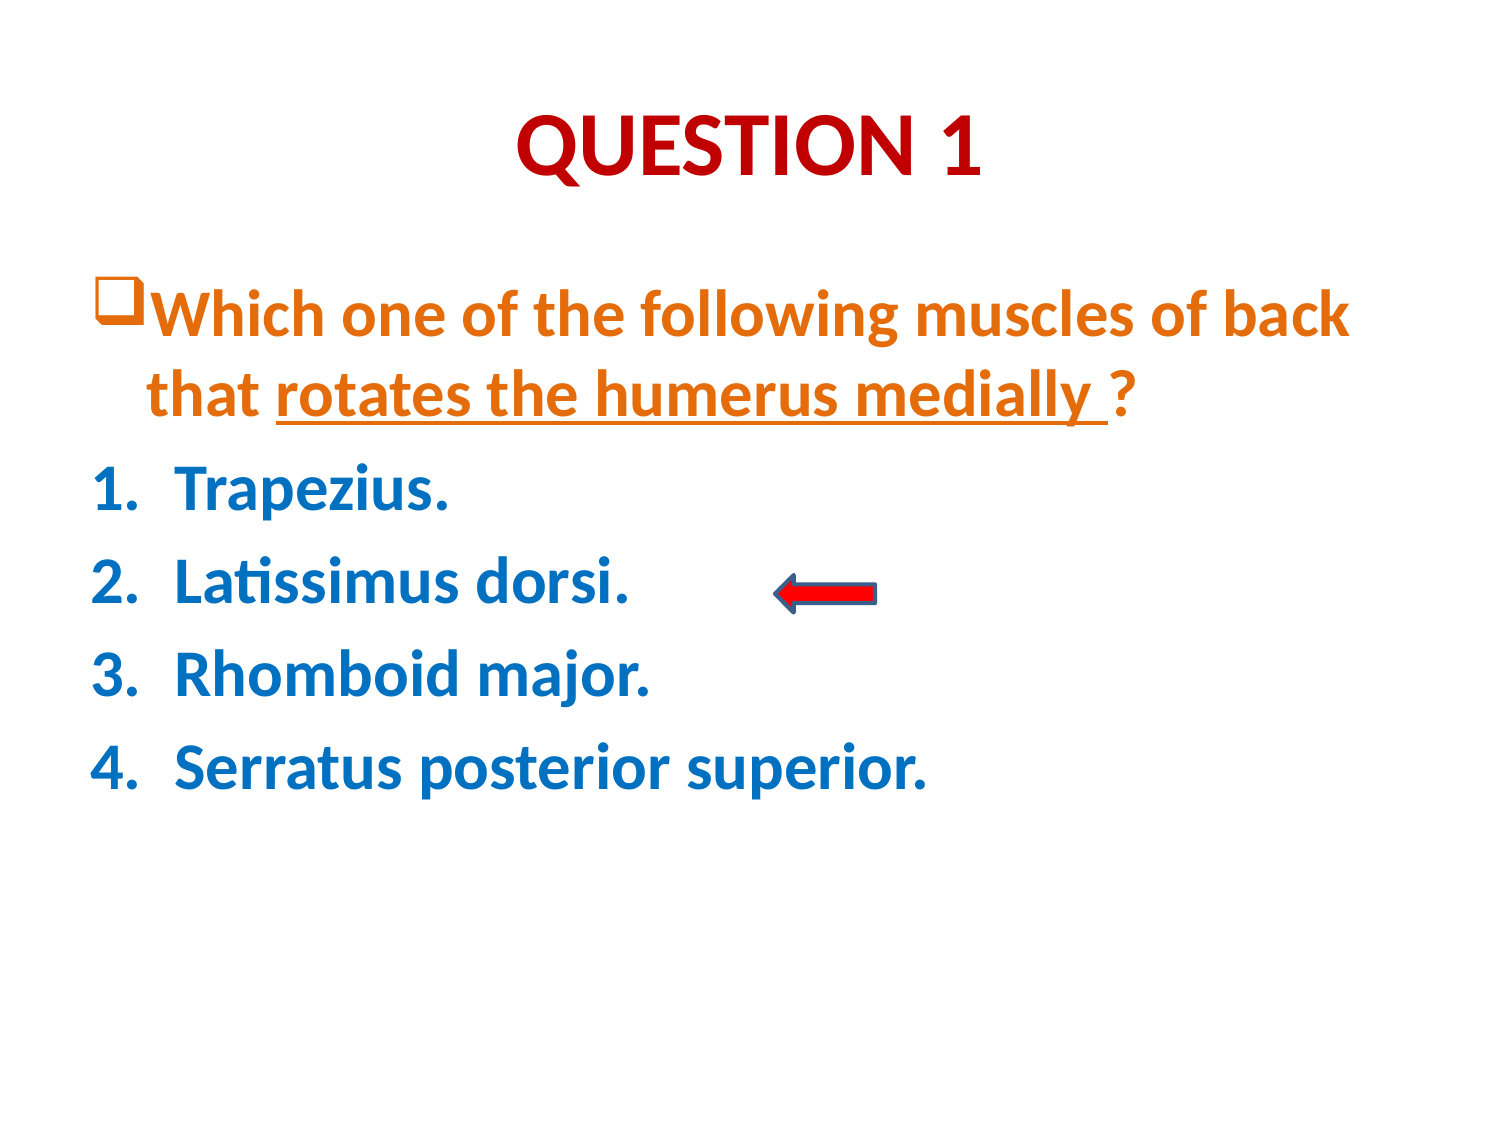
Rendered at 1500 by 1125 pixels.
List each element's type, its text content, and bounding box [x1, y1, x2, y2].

list Which one of the following muscles of back that rotates the humerus medially ? Trapezius. Latissimus dorsi. Rhomboid major. Serratus posterior superior. [75, 262, 1425, 1005]
title QUESTION 1 [75, 45, 1425, 233]
text_box [772, 573, 878, 615]
